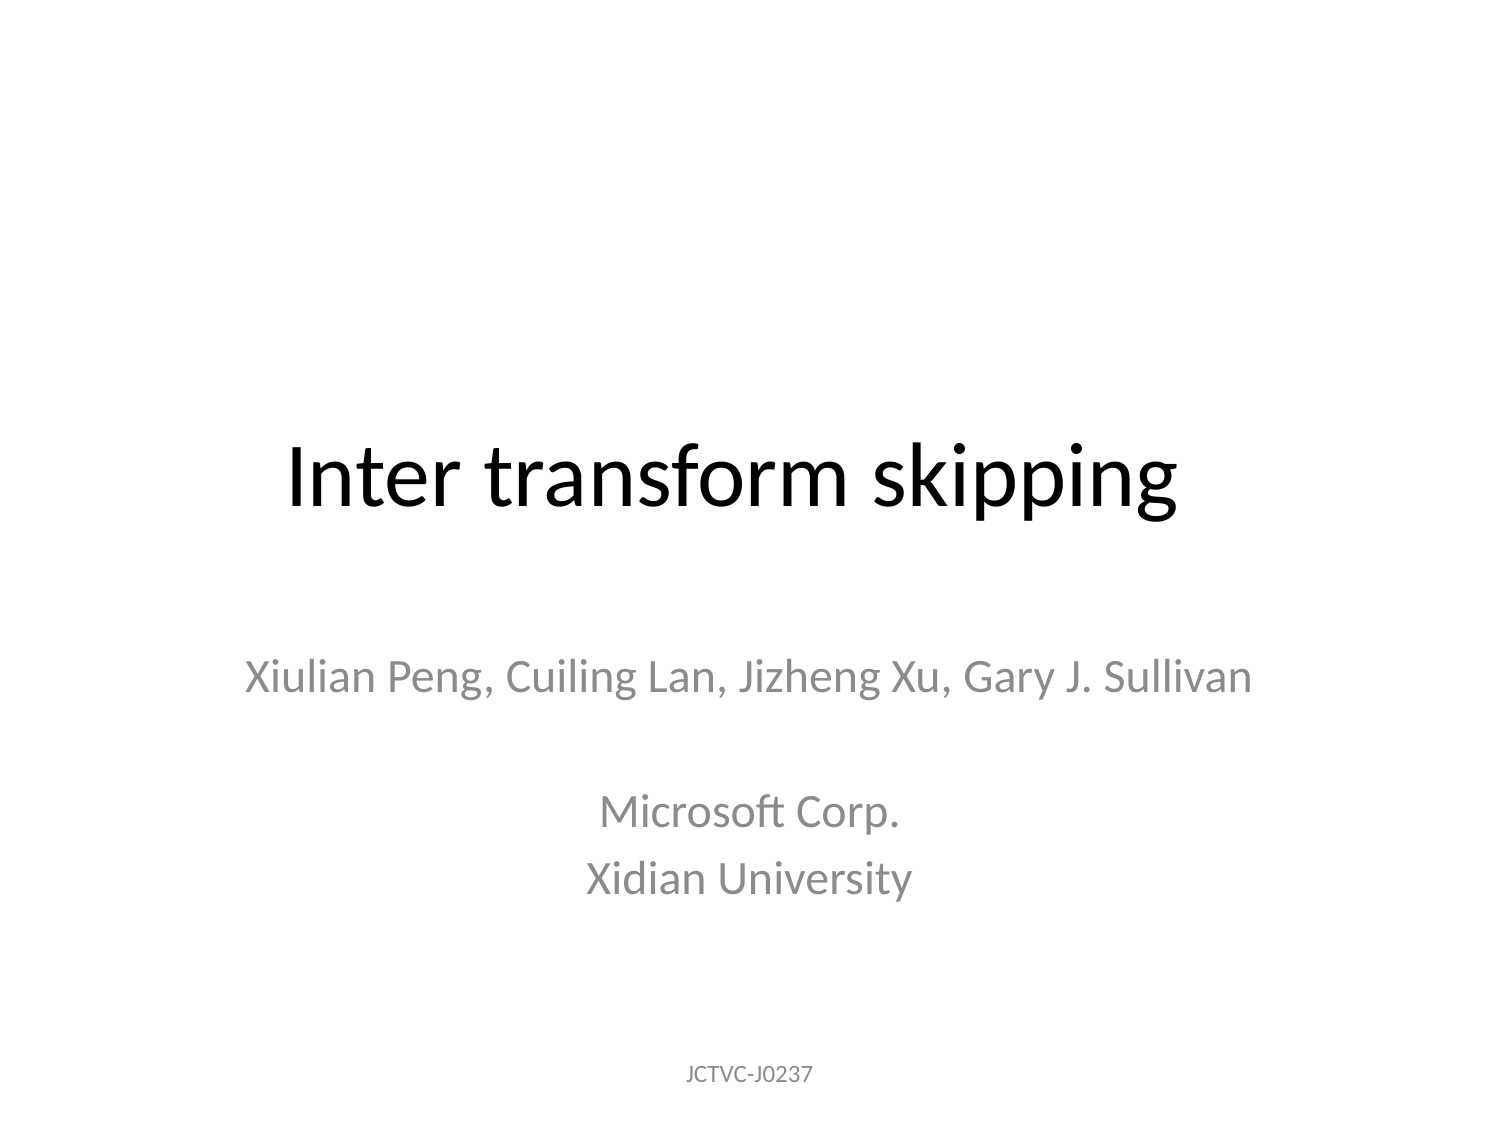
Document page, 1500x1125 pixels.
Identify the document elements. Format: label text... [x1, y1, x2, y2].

subtitle Xiulian Peng, Cuiling Lan, Jizheng Xu, Gary J. Sullivan Microsoft Corp. Xidian University [225, 637, 1275, 925]
footer JCTVC-J0237 [512, 1042, 988, 1103]
title Inter transform skipping [17, 349, 1447, 591]
